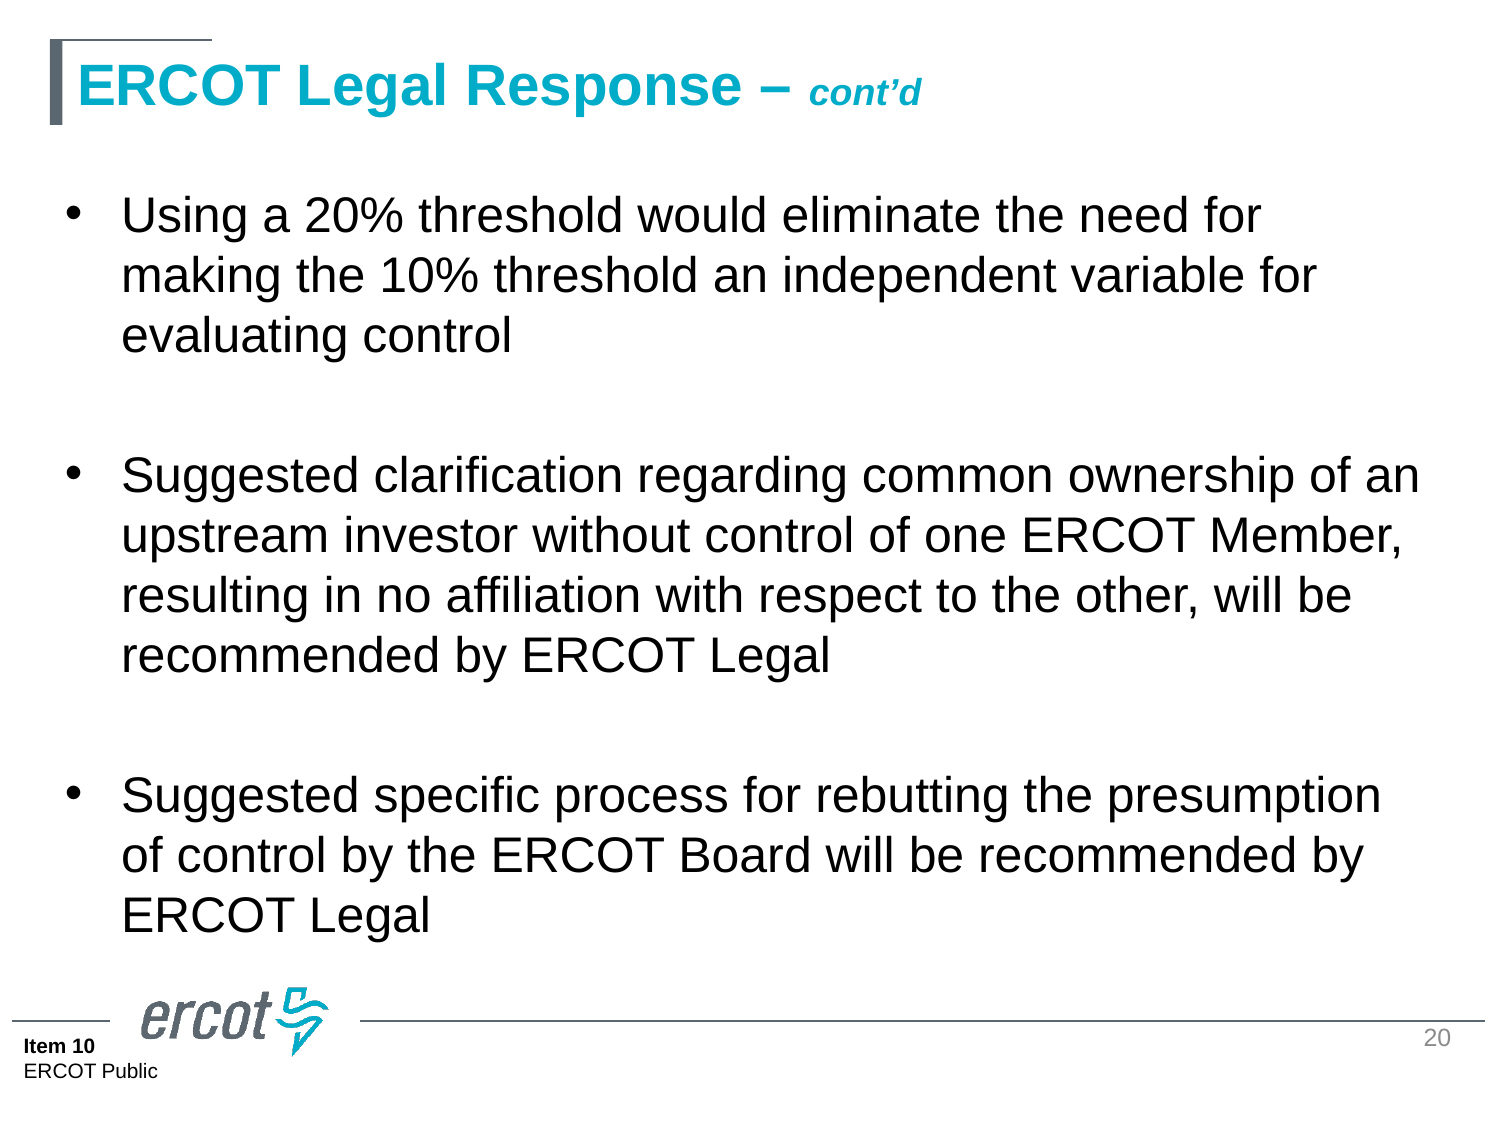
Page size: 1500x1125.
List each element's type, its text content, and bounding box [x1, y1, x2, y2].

title ERCOT Legal Response – cont’d [62, 39, 1450, 134]
list Using a 20% threshold would eliminate the need for making the 10% threshold an independent variable for evaluating control Suggested clarification regarding common ownership of an upstream investor without control of one ERCOT Member, resulting in no affiliation with respect to the other, will be recommended by ERCOT Legal Suggested specific process for rebutting the presumption of control by the ERCOT Board will be recommended by ERCOT Legal [50, 174, 1450, 972]
picture [137, 983, 332, 1059]
slide_number 20 [1387, 1012, 1488, 1062]
